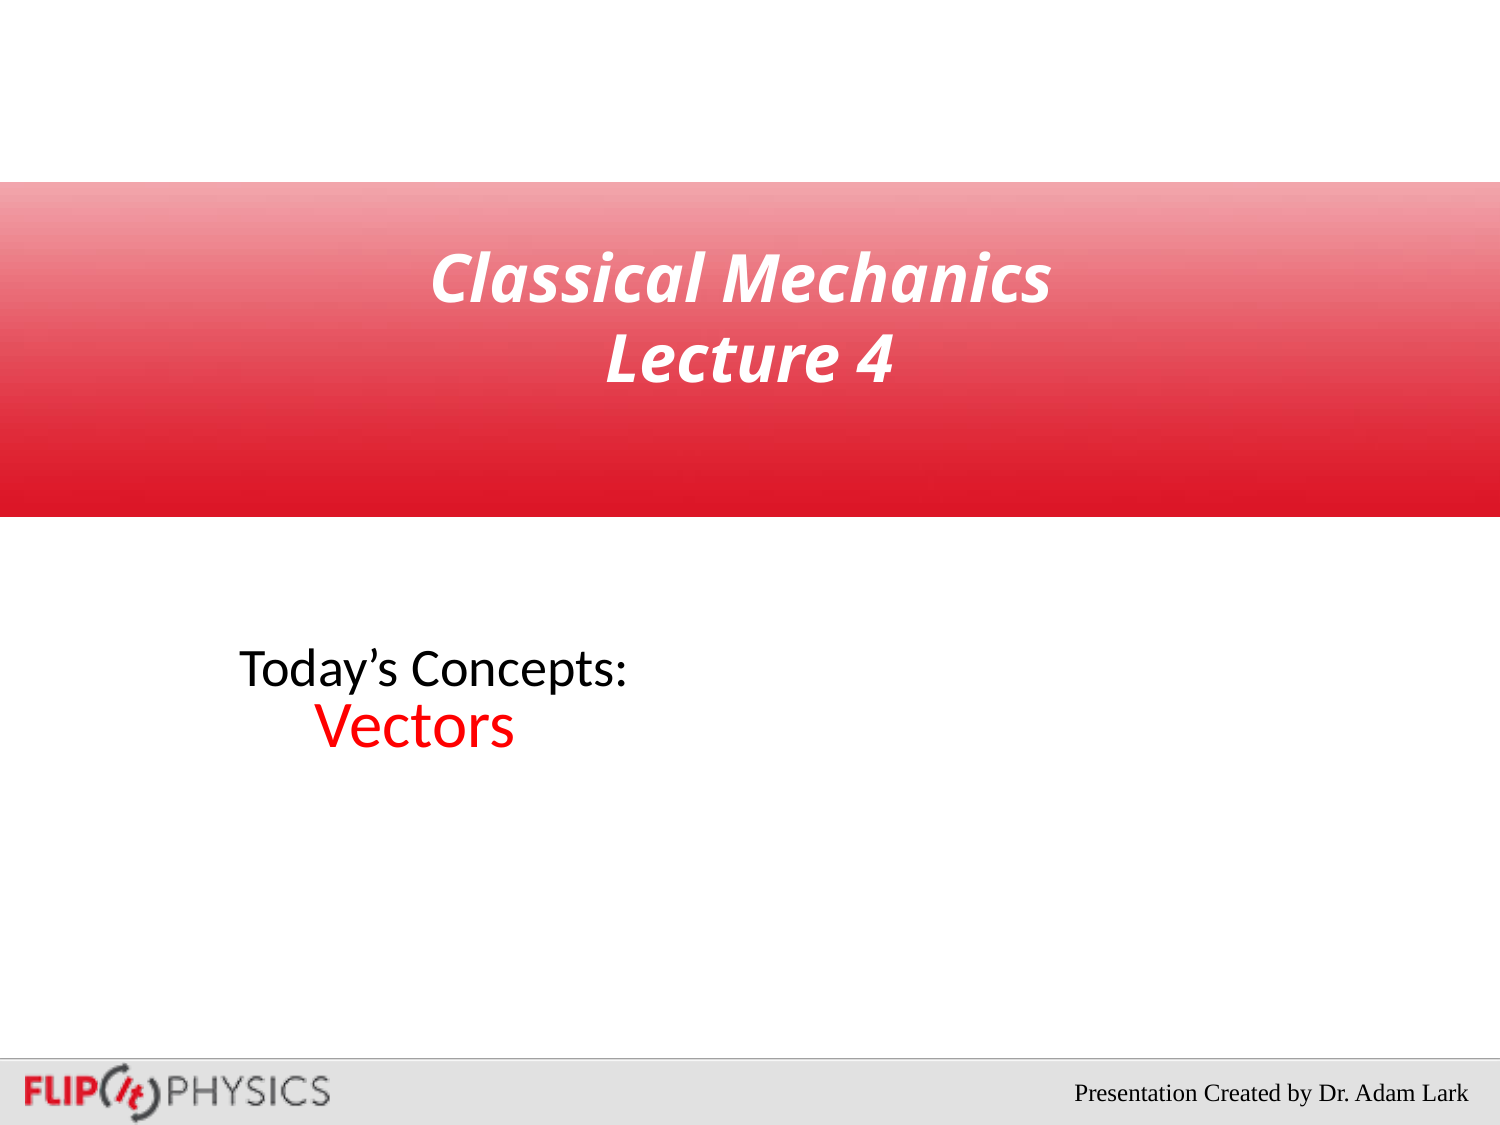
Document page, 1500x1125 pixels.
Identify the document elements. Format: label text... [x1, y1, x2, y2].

picture [0, 182, 1500, 517]
subtitle Today’s Concepts: Vectors [225, 637, 1275, 925]
text_box Presentation Created by Dr. Adam Lark [1059, 1069, 1491, 1115]
picture [0, 1058, 1500, 1125]
title Classical Mechanics Lecture 4 [112, 228, 1388, 470]
